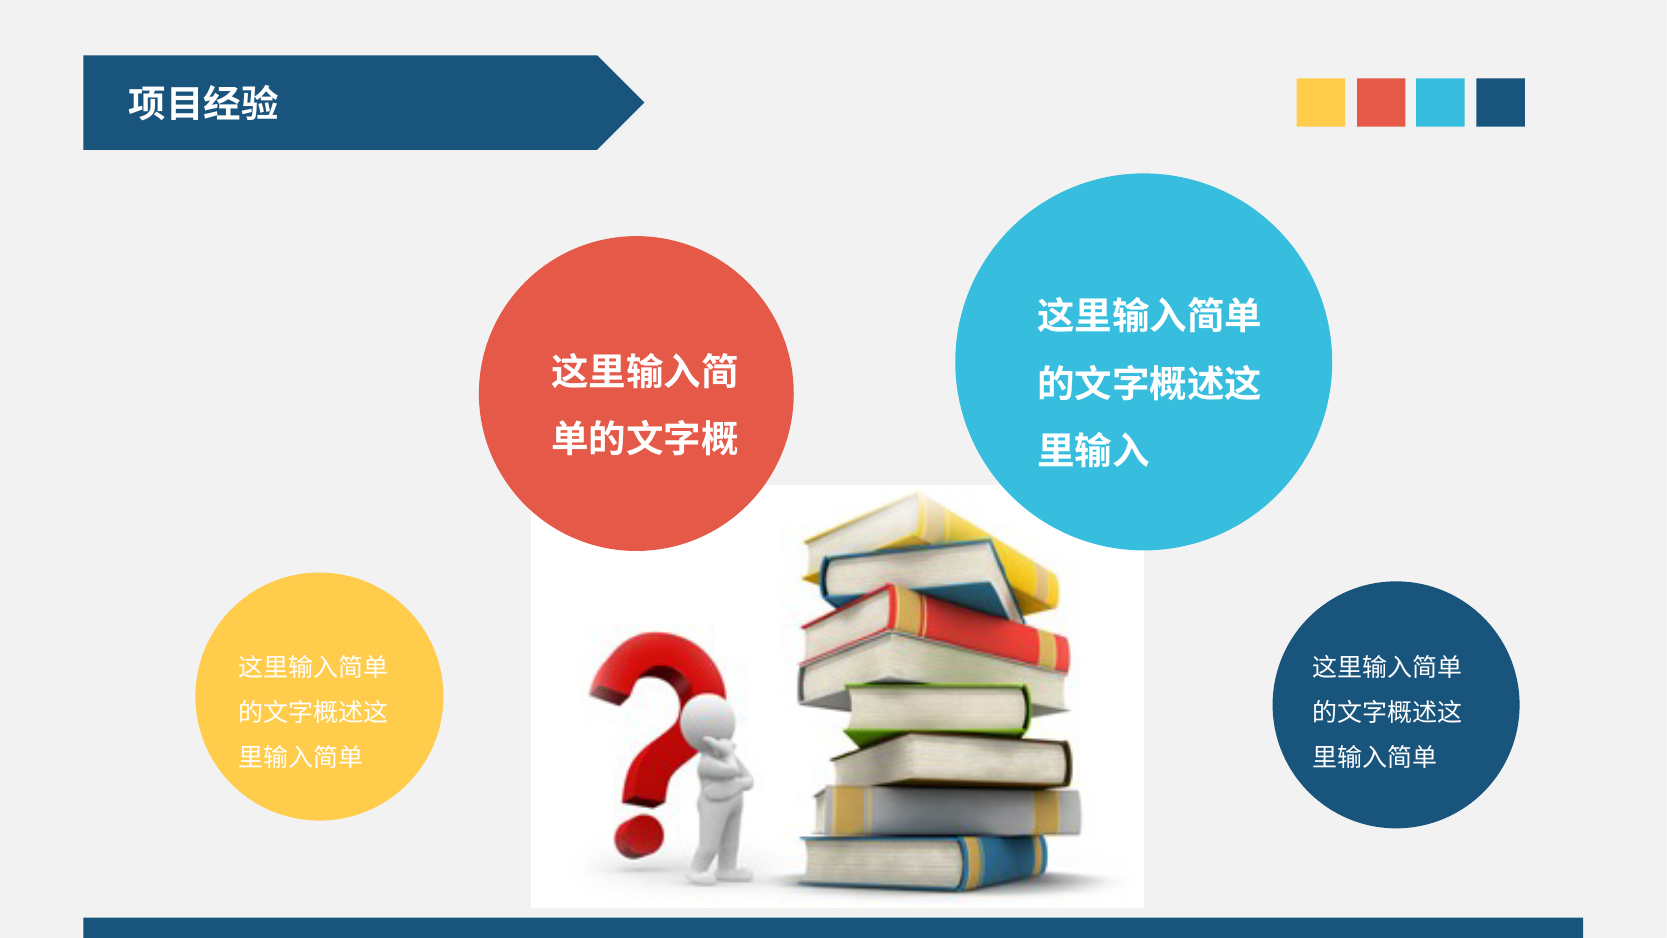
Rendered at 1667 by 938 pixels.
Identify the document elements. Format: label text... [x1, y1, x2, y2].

text_box [193, 570, 446, 778]
text_box 这里输入简单的文字概述这里输入简单 [1297, 629, 1495, 779]
text_box 这里输入简单的文字概述这里输入 [1022, 262, 1288, 480]
text_box 项目经验 [113, 72, 294, 132]
text_box [81, 53, 647, 152]
text_box [1414, 76, 1467, 129]
text_box [1474, 76, 1527, 129]
text_box 这里输入简单的文字概 [536, 317, 759, 468]
text_box 这里输入简单的文字概述这里输入简单 [223, 629, 420, 779]
text_box [1270, 579, 1522, 831]
picture [530, 484, 1144, 909]
text_box [953, 171, 1335, 553]
text_box [1295, 76, 1347, 129]
text_box [476, 234, 796, 508]
text_box [1355, 76, 1408, 129]
text_box [81, 915, 1585, 938]
text_box [224, 779, 415, 823]
